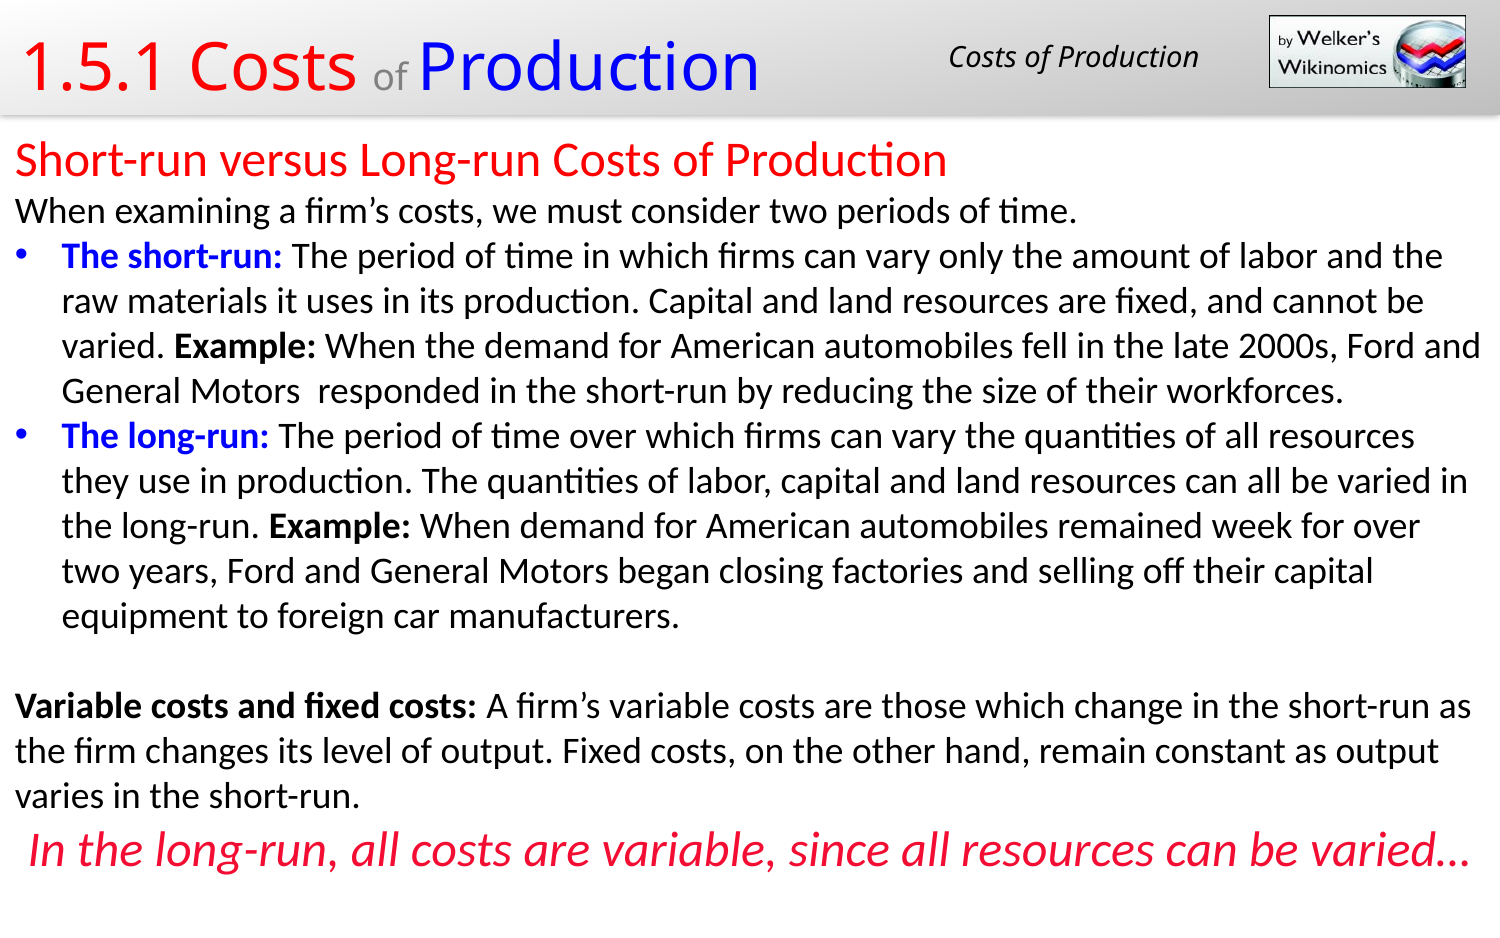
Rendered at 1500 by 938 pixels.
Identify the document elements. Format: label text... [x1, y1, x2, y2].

text_box Short-run versus Long-run Costs of Production When examining a firm’s costs, we must consider two periods of time. The short-run: The period of time in which firms can vary only the amount of labor and the raw materials it uses in its production. Capital and land resources are fixed, and cannot be varied. Example: When the demand for American automobiles fell in the late 2000s, Ford and General Motors responded in the short-run by reducing the size of their workforces. The long-run: The period of time over which firms can vary the quantities of all resources they use in production. The quantities of labor, capital and land resources can all be varied in the long-run. Example: When demand for American automobiles remained week for over two years, Ford and General Motors began closing factories and selling off their capital equipment to foreign car manufacturers. Variable costs and fixed costs: A firm’s variable costs are those which change in the short-run as the firm changes its level of output. Fixed costs, on the other hand, remain constant as output varies in the short-run. In the long-run, all costs are variable, since all resources can be varied… [0, 123, 1500, 884]
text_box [0, 0, 1500, 115]
